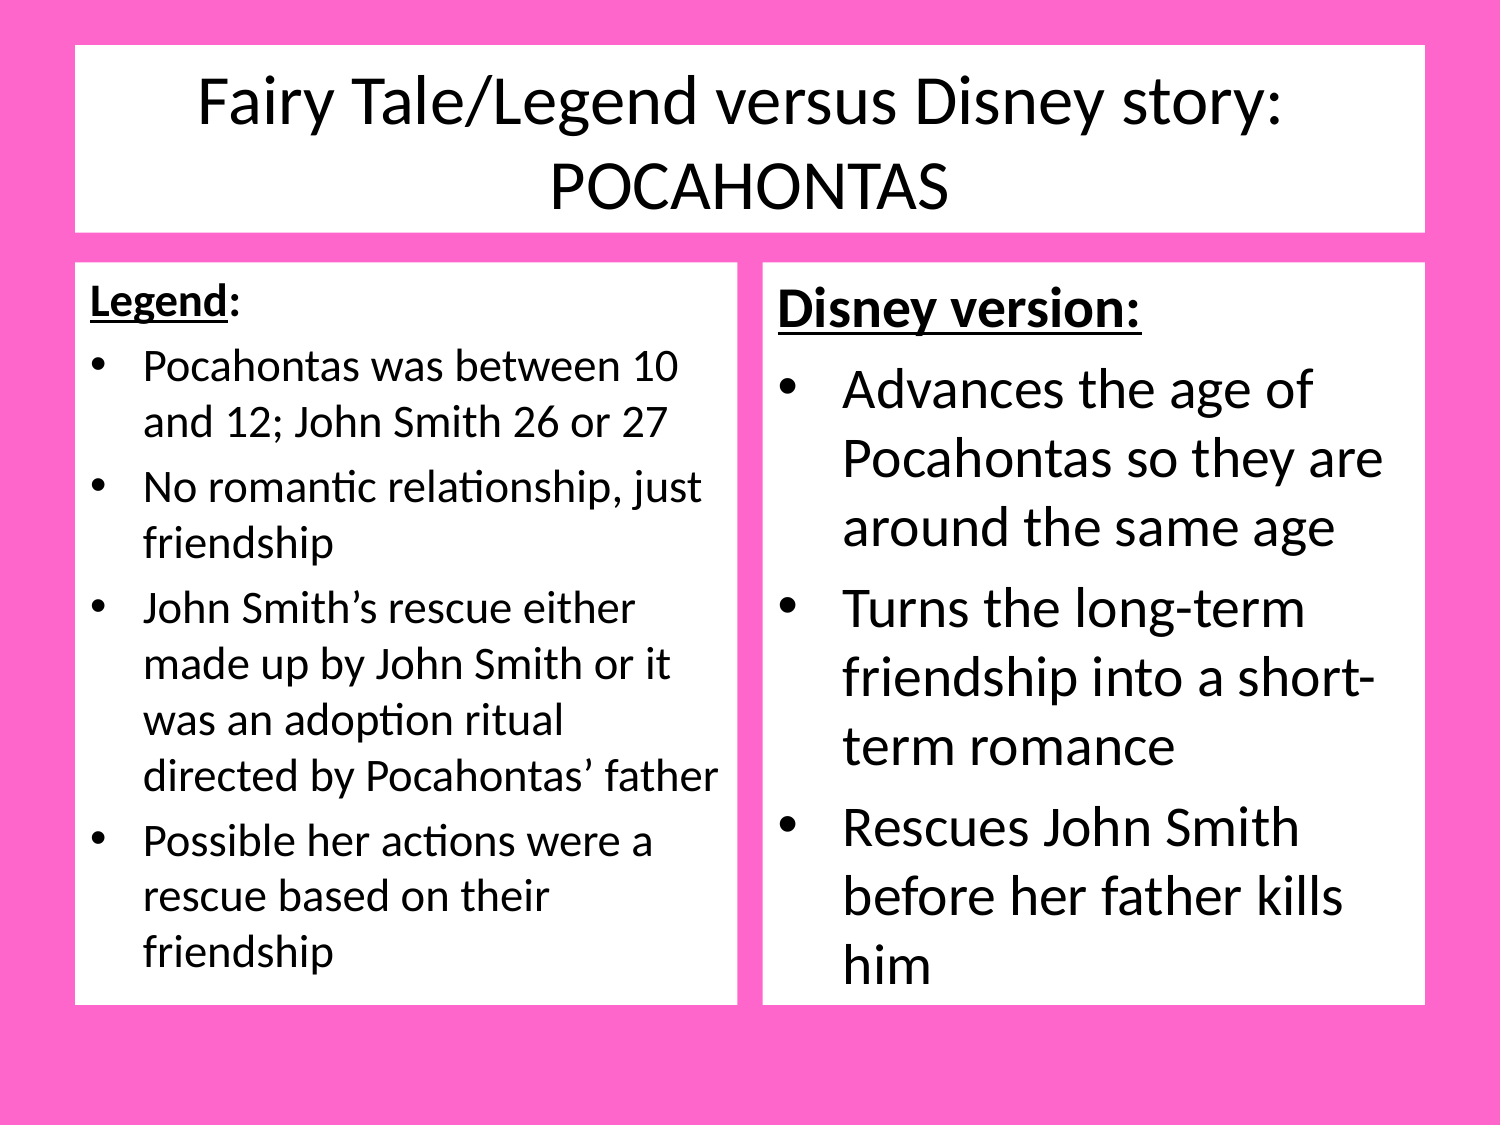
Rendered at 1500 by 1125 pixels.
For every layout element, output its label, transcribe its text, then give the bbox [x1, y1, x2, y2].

list Disney version: Advances the age of Pocahontas so they are around the same age Turns the long-term friendship into a short-term romance Rescues John Smith before her father kills him [762, 262, 1425, 1005]
list Legend: Pocahontas was between 10 and 12; John Smith 26 or 27 No romantic relationship, just friendship John Smith’s rescue either made up by John Smith or it was an adoption ritual directed by Pocahontas’ father Possible her actions were a rescue based on their friendship [75, 262, 738, 1005]
title Fairy Tale/Legend versus Disney story: POCAHONTAS [75, 45, 1425, 233]
